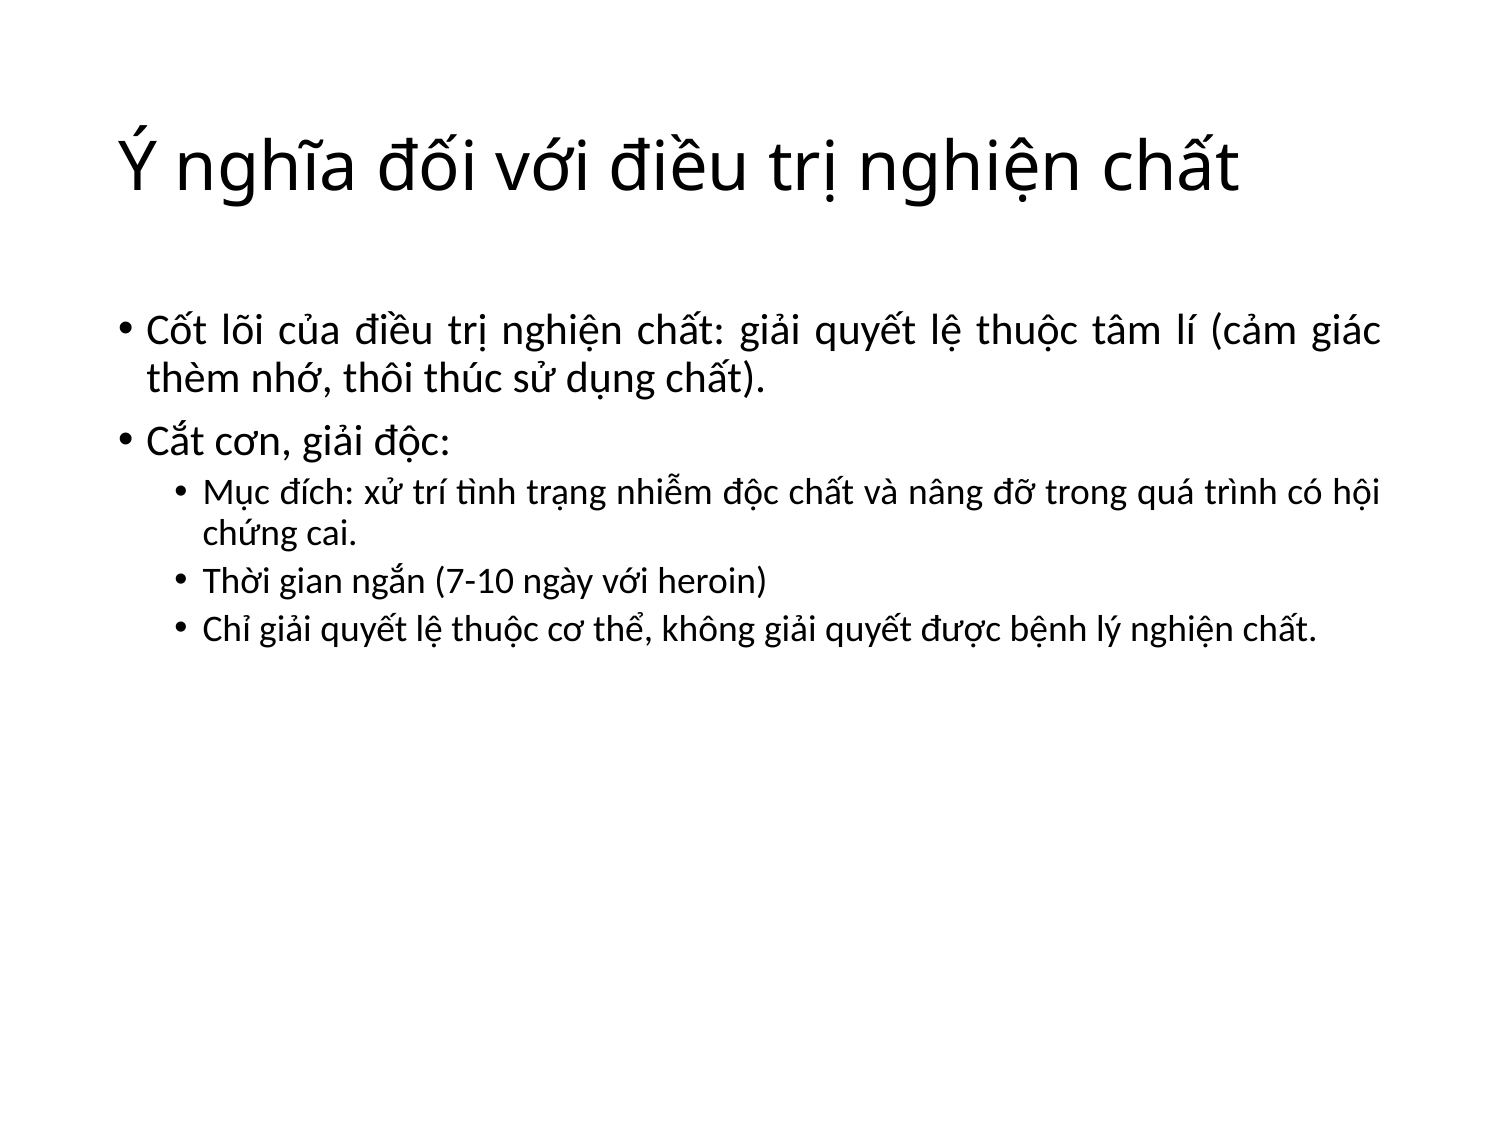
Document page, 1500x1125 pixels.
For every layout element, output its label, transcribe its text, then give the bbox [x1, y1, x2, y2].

list Cốt lõi của điều trị nghiện chất: giải quyết lệ thuộc tâm lí (cảm giác thèm nhớ, thôi thúc sử dụng chất). Cắt cơn, giải độc: Mục đích: xử trí tình trạng nhiễm độc chất và nâng đỡ trong quá trình có hội chứng cai. Thời gian ngắn (7-10 ngày với heroin) Chỉ giải quyết lệ thuộc cơ thể, không giải quyết được bệnh lý nghiện chất. [103, 299, 1397, 1014]
title Ý nghĩa đối với điều trị nghiện chất [103, 59, 1397, 278]
